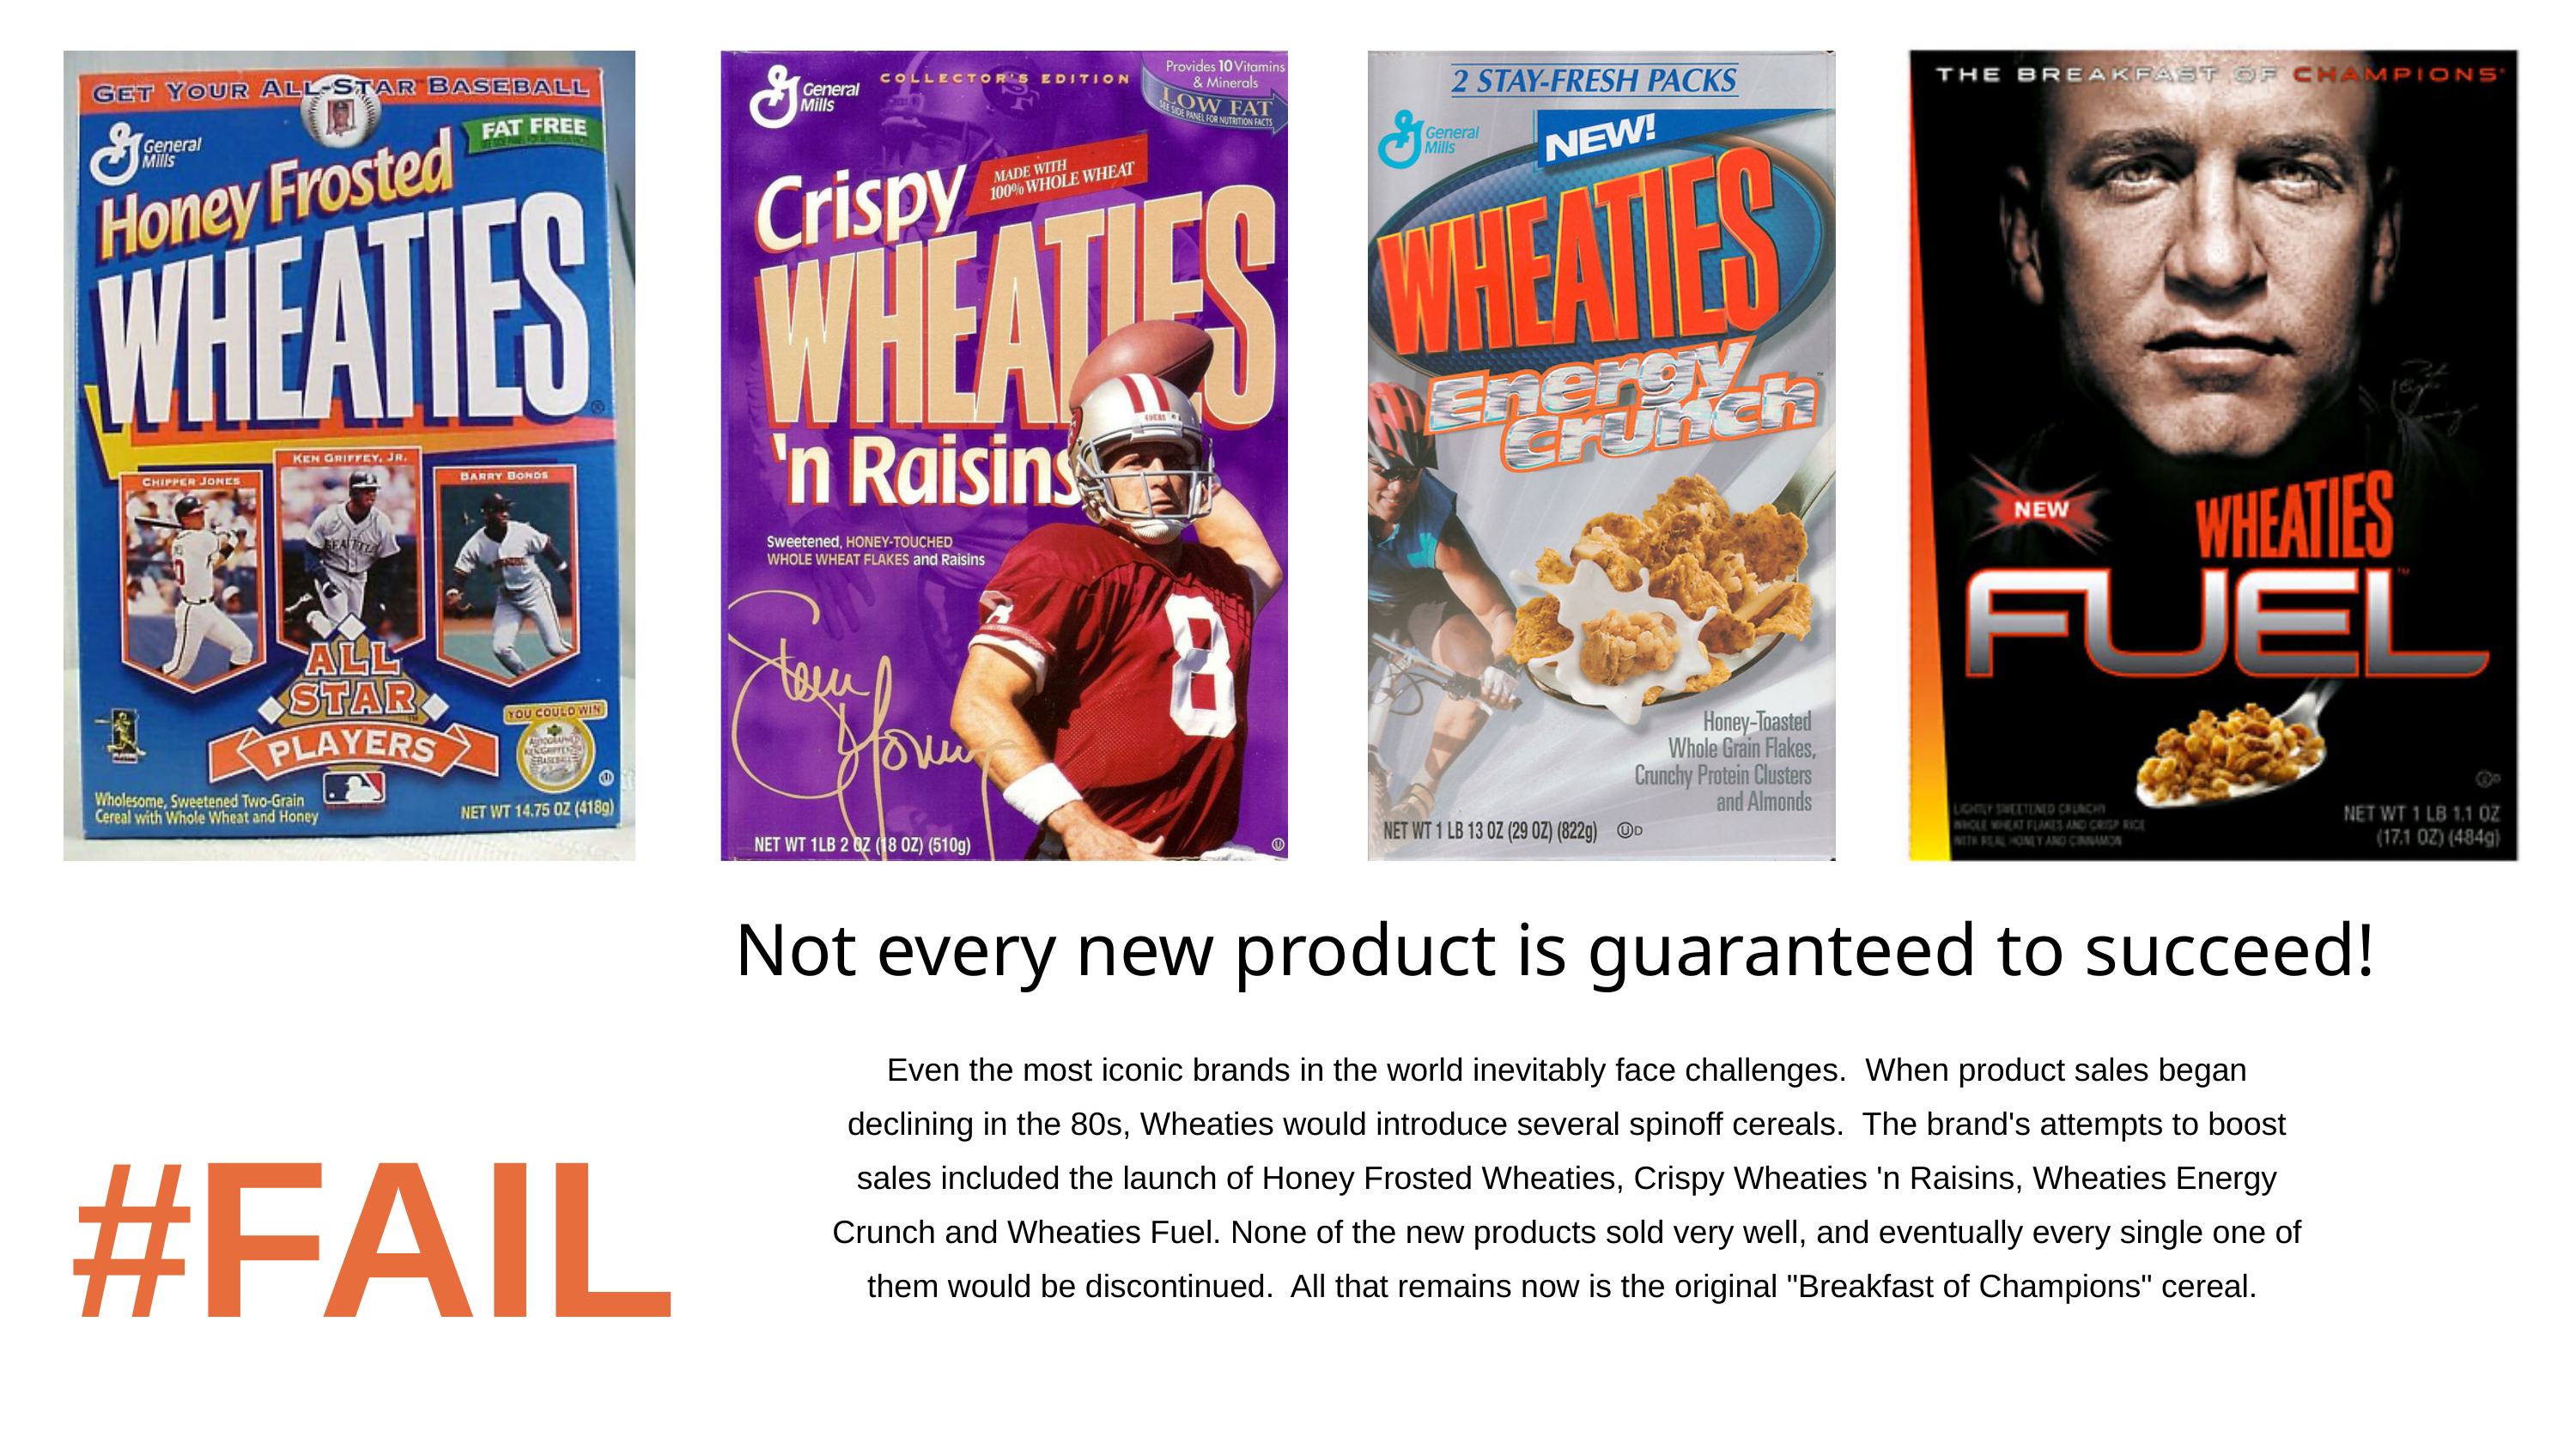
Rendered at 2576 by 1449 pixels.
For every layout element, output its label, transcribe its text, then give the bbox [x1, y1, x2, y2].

picture [64, 51, 635, 862]
picture [720, 51, 1289, 862]
picture [1368, 51, 1836, 862]
text_box #FAIL [69, 1104, 773, 1371]
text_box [634, 903, 2496, 1292]
picture [1884, 25, 2543, 887]
